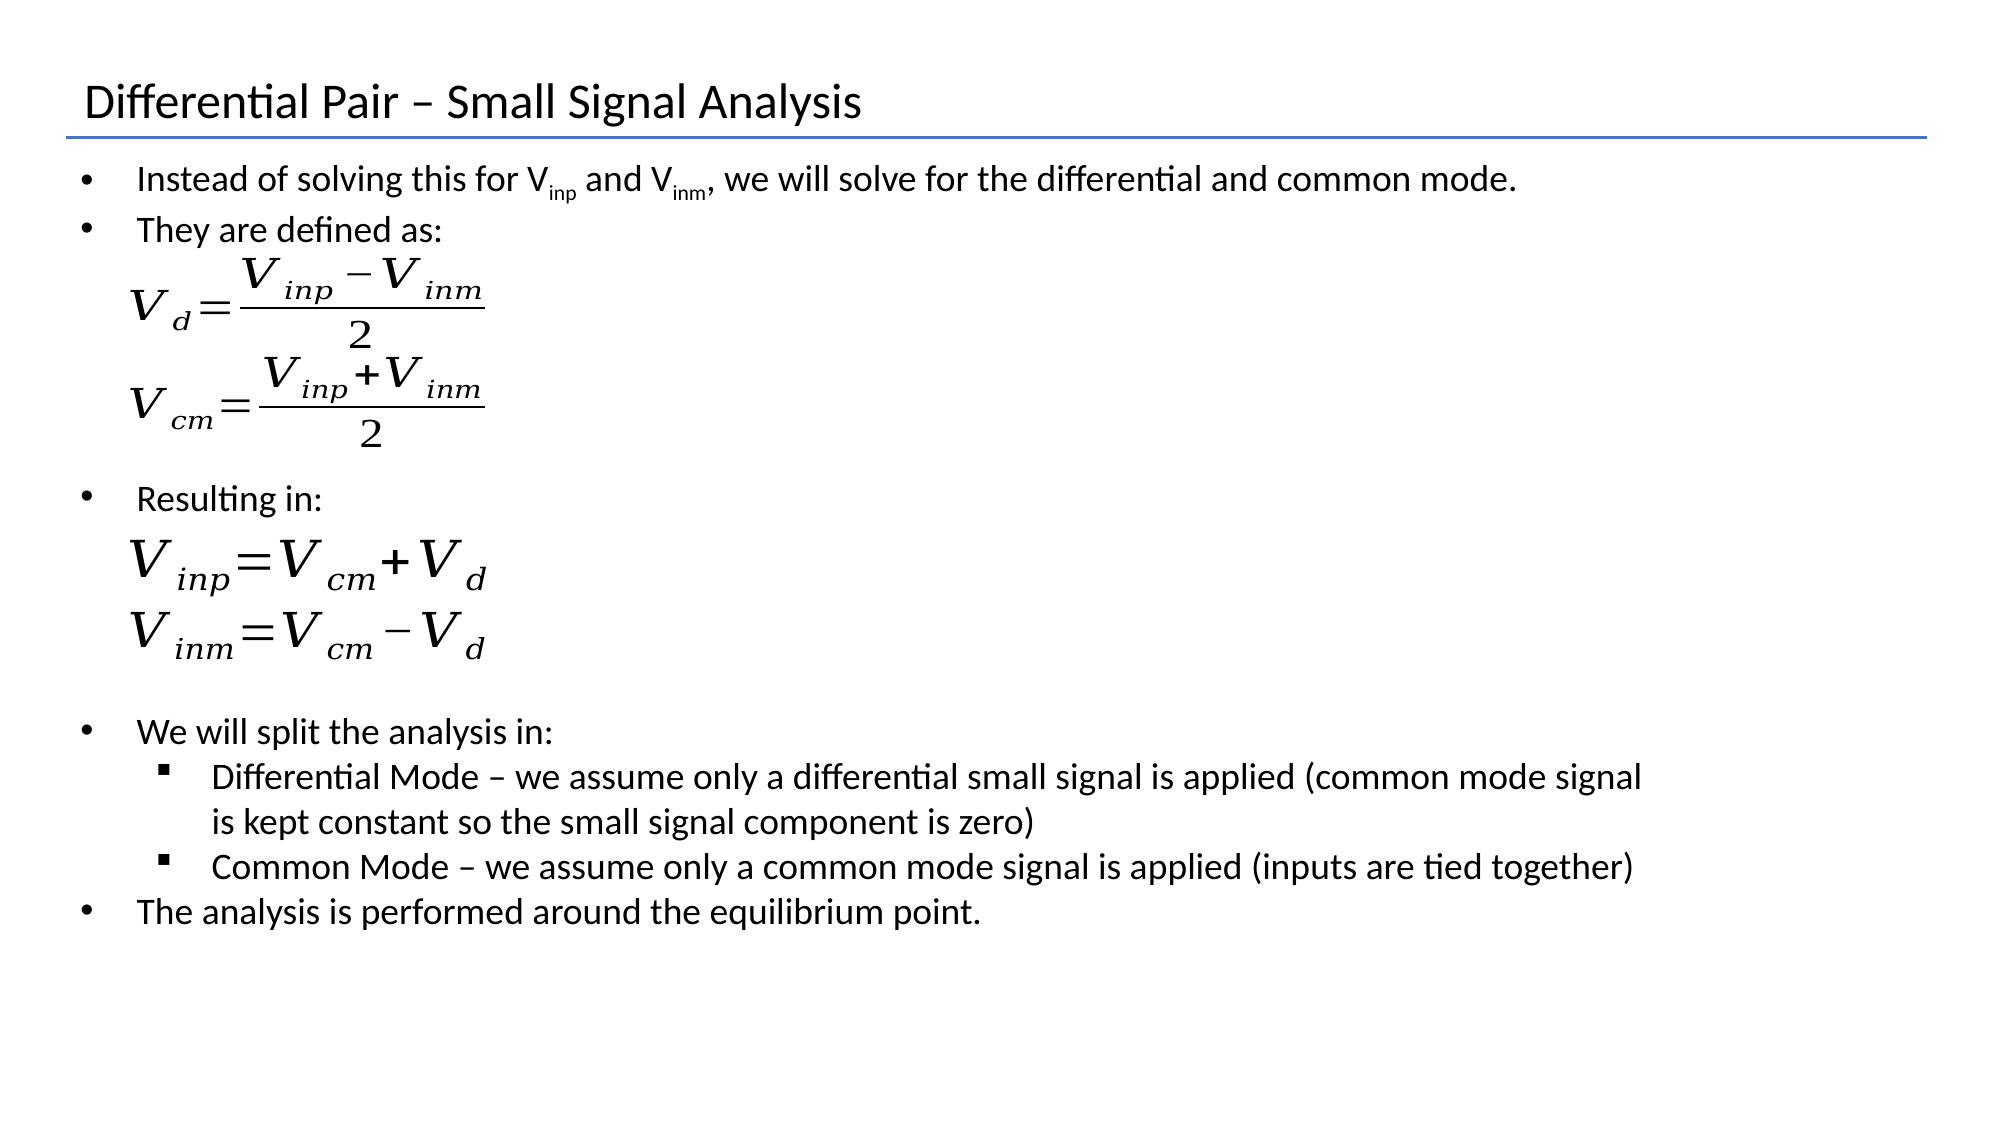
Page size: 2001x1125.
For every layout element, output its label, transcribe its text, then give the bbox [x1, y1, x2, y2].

text_box We will split the analysis in: Differential Mode – we assume only a differential small signal is applied (common mode signal is kept constant so the small signal component is zero) Common Mode – we assume only a common mode signal is applied (inputs are tied together) The analysis is performed around the equilibrium point. [65, 699, 1662, 940]
text_box Resulting in: [65, 466, 1662, 526]
text_box Differential Pair – Small Signal Analysis [69, 61, 878, 137]
text_box Instead of solving this for Vinp and Vinm, we will solve for the differential and common mode. They are defined as: [65, 146, 1662, 258]
